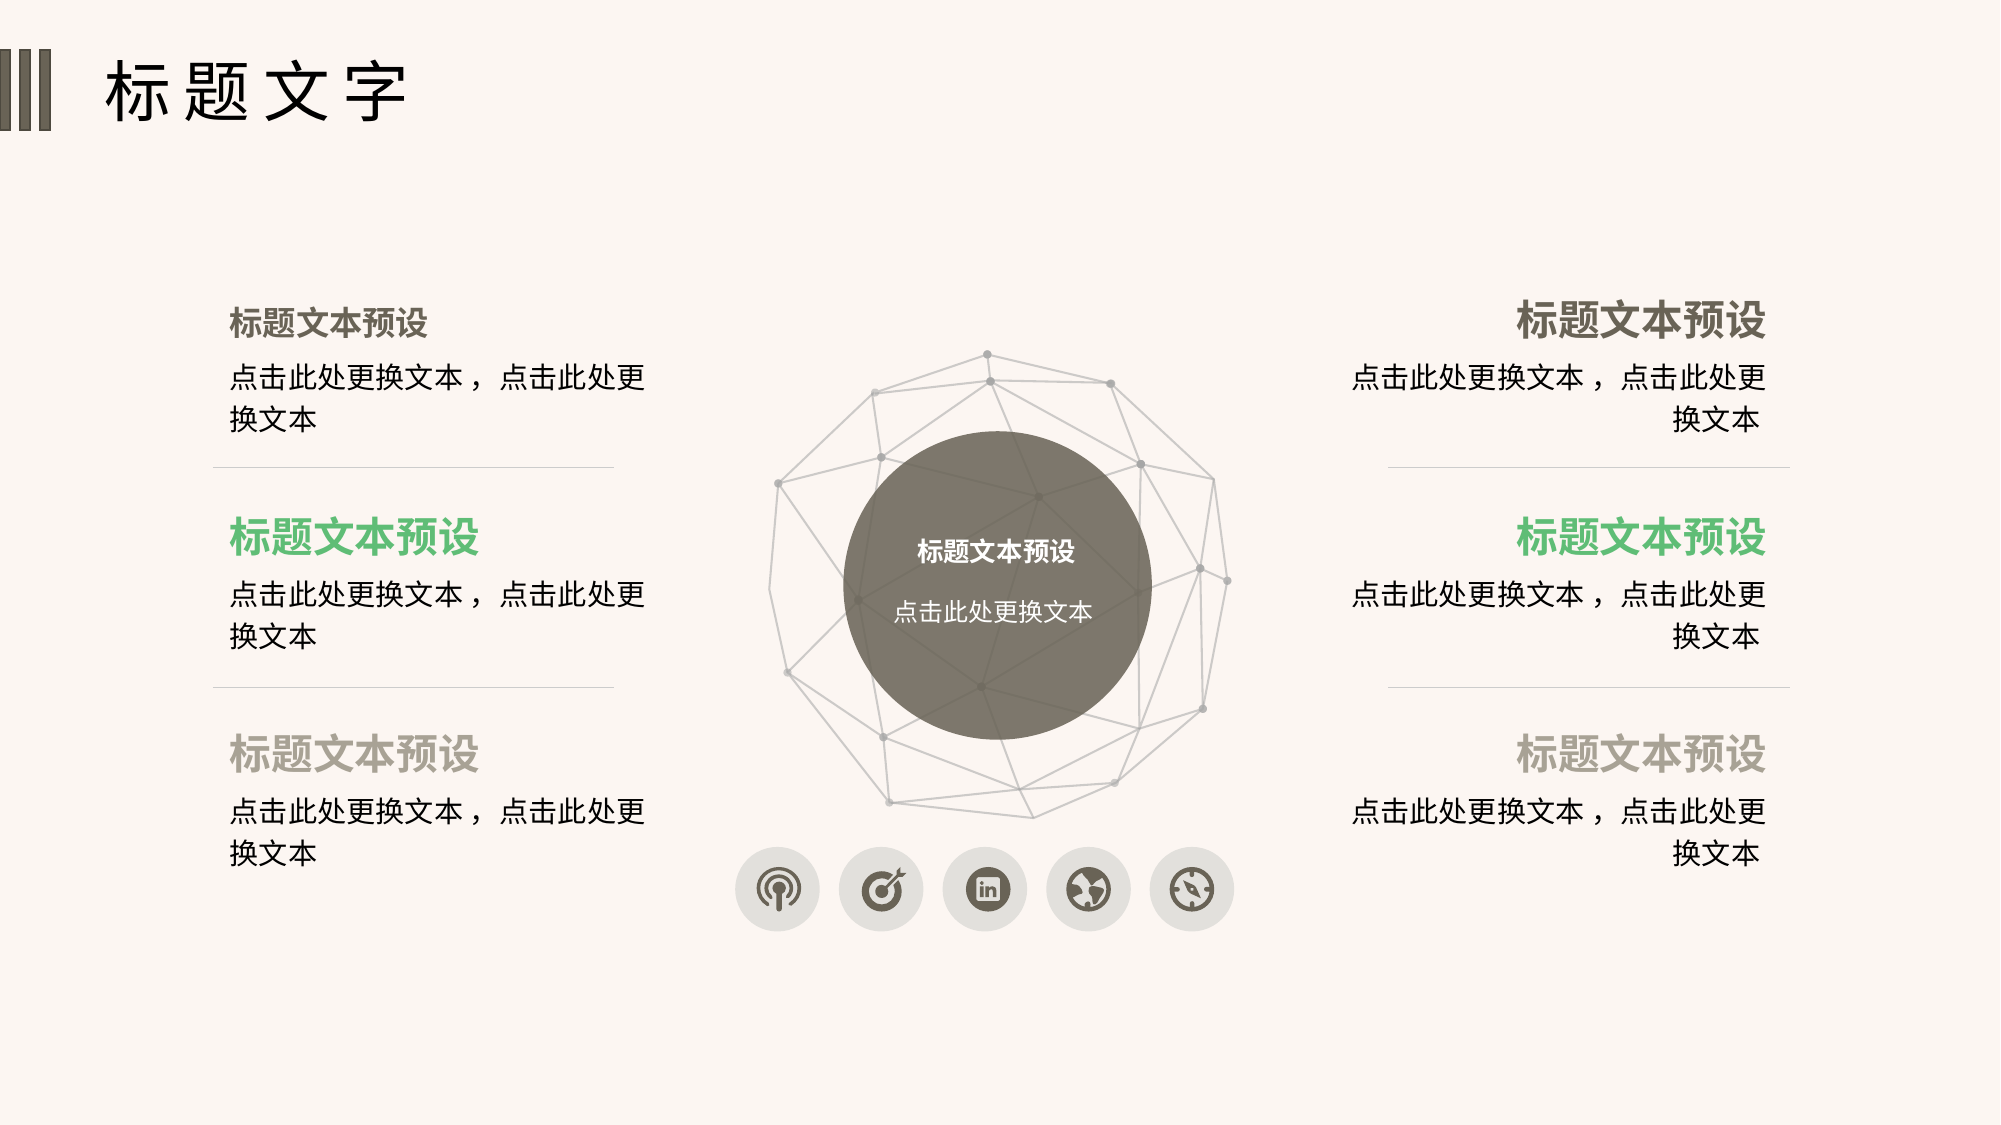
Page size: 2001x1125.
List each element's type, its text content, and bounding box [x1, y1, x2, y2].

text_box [0, 49, 50, 131]
text_box 标题文字 [90, 41, 530, 137]
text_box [212, 293, 1790, 932]
